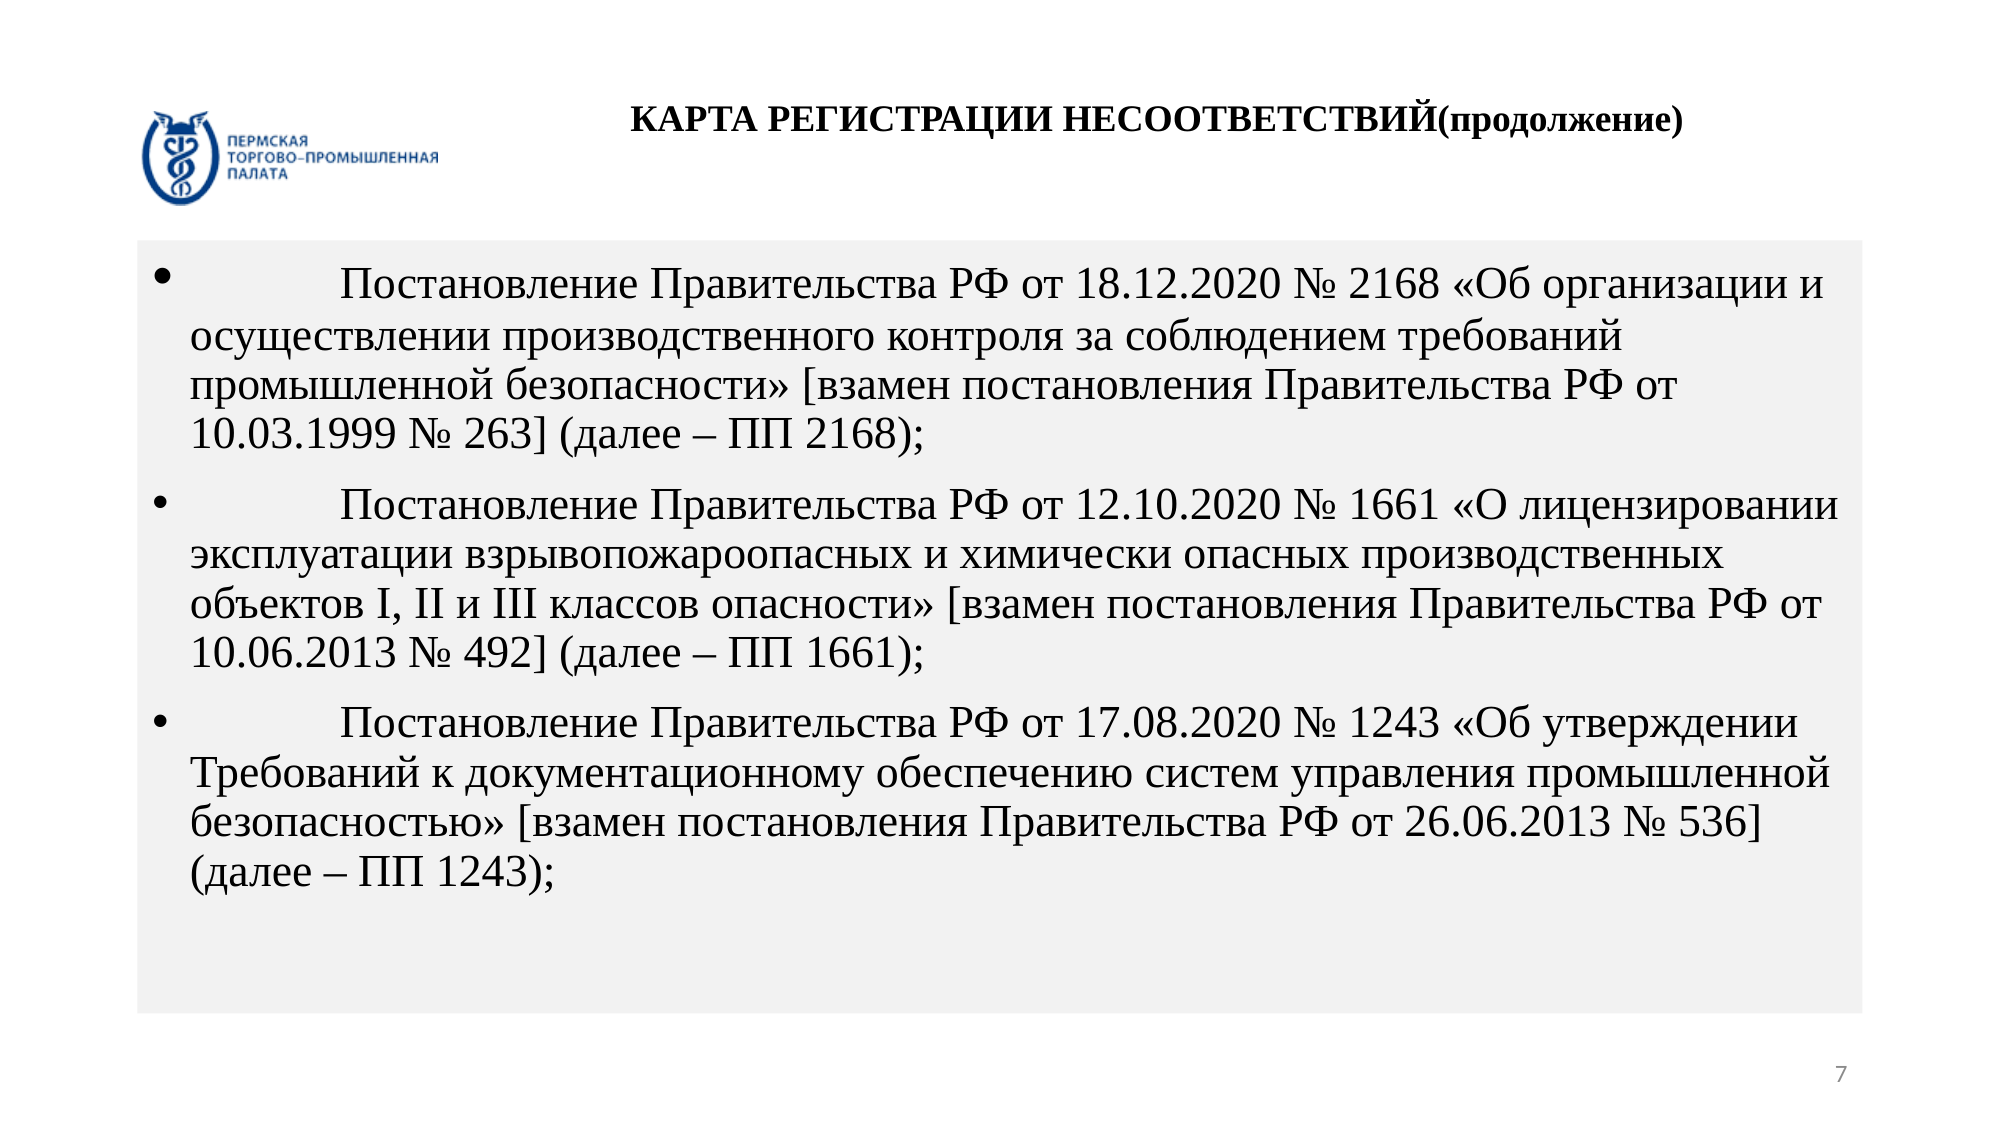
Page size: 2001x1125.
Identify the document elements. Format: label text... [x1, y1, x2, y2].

title [137, 59, 1863, 240]
list Постановление Правительства РФ от 18.12.2020 № 2168 «Об организации и осуществлении производственного контроля за соблюдением требований промышленной безопасности» [взамен постановления Правительства РФ от 10.03.1999 № 263] (далее – ПП 2168); Постановление Правительства РФ от 12.10.2020 № 1661 «О лицензировании эксплуатации взрывопожароопасных и химически опасных производственных объектов I, II и III классов опасности» [взамен постановления Правительства РФ от 10.06.2013 № 492] (далее – ПП 1661); Постановление Правительства РФ от 17.08.2020 № 1243 «Об утверждении Требований к документационному обеспечению систем управления промышленной безопасностью» [взамен постановления Правительства РФ от 26.06.2013 № 536] (далее – ПП 1243); [137, 240, 1863, 1014]
slide_number 7 [1412, 1042, 1863, 1103]
picture [137, 111, 438, 206]
text_box КАРТА РЕГИСТРАЦИИ НЕСООТВЕТСТВИЙ(продолжение) [539, 86, 1768, 146]
